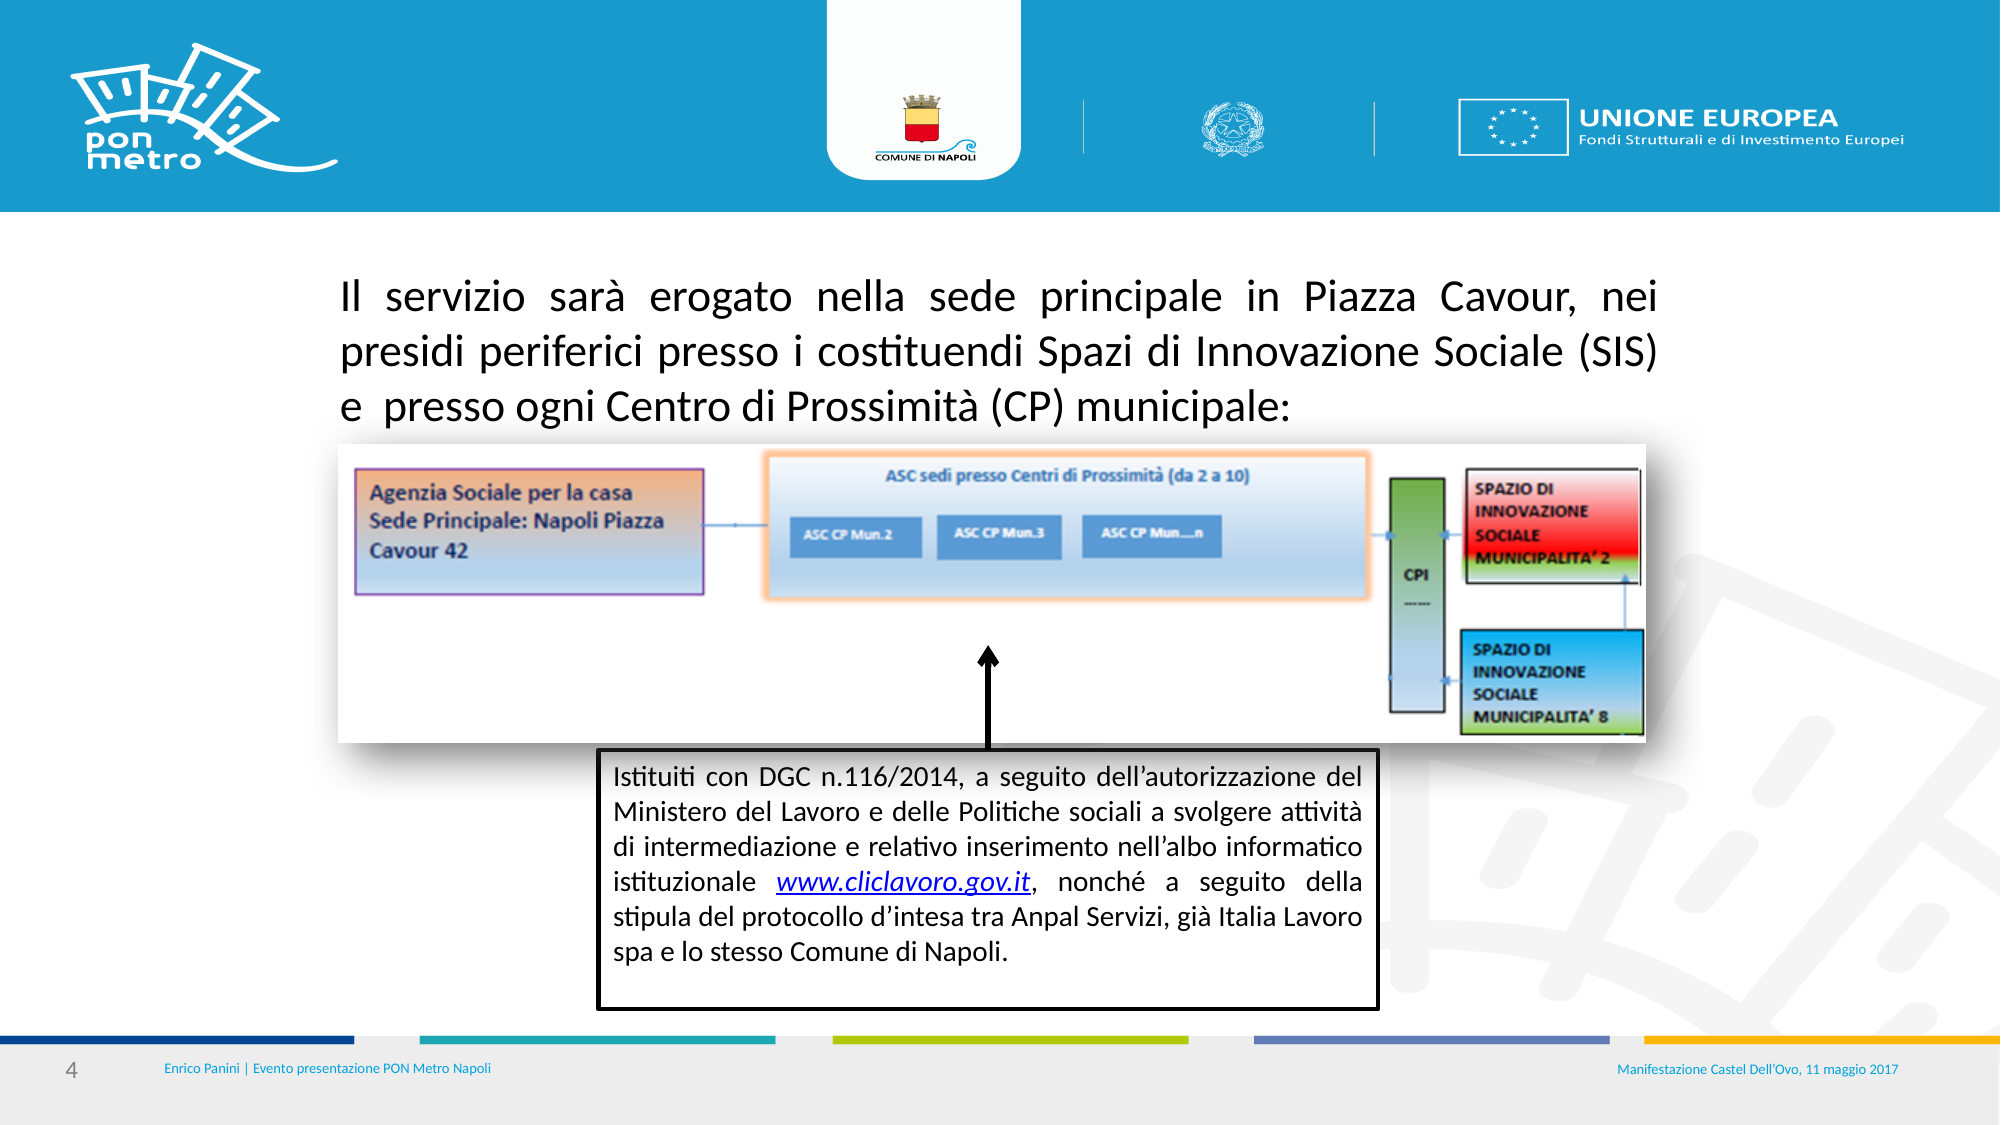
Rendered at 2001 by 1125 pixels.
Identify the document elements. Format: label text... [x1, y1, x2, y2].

picture [0, 444, 2000, 1125]
text_box Istituiti con DGC n.116/2014, a seguito dell’autorizzazione del Ministero del Lavoro e delle Politiche sociali a svolgere attività di intermediazione e relativo inserimento nell’albo informatico istituzionale www.cliclavoro.gov.it, nonché a seguito della stipula del protocollo d’intesa tra Anpal Servizi, già Italia Lavoro spa e lo stesso Comune di Napoli. [596, 791, 1380, 1011]
picture [0, 0, 2000, 212]
list Il servizio sarà erogato nella sede principale in Piazza Cavour, nei presidi periferici presso i costituendi Spazi di Innovazione Sociale (SIS) e presso ogni Centro di Prossimità (CP) municipale: [324, 257, 1676, 434]
